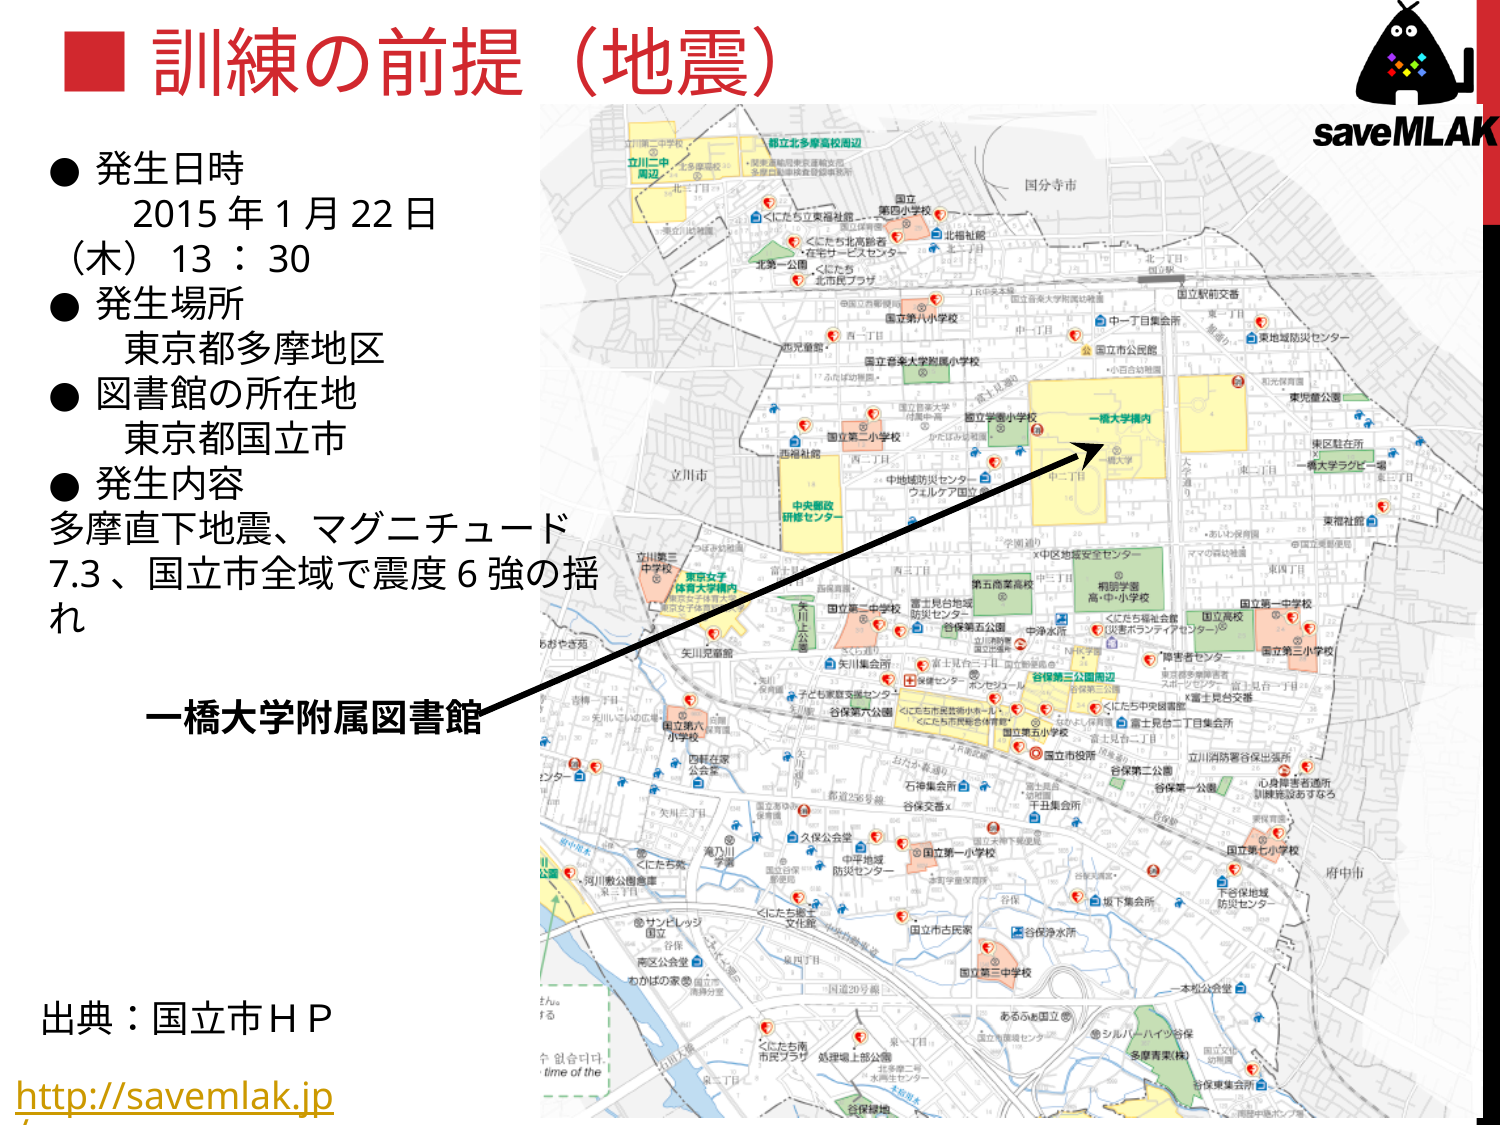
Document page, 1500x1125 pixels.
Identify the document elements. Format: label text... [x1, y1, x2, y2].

text_box 出典：国立市ＨＰ [0, 987, 355, 1049]
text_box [478, 444, 1105, 715]
text_box 一橋大学附属図書館 [100, 692, 529, 755]
picture [539, 0, 1500, 1118]
text_box 発生日時 2015年1月22日（木）13：30 発生場所 東京都多摩地区 図書館の所在地 東京都国立市 発生内容 多摩直下地震、マグニチュード7.3、国立市全域で震度6強の揺れ [33, 137, 534, 608]
text_box http://savemlak.jp/ [0, 1064, 352, 1125]
title ■訓練の前提（地震） [42, 40, 1281, 114]
